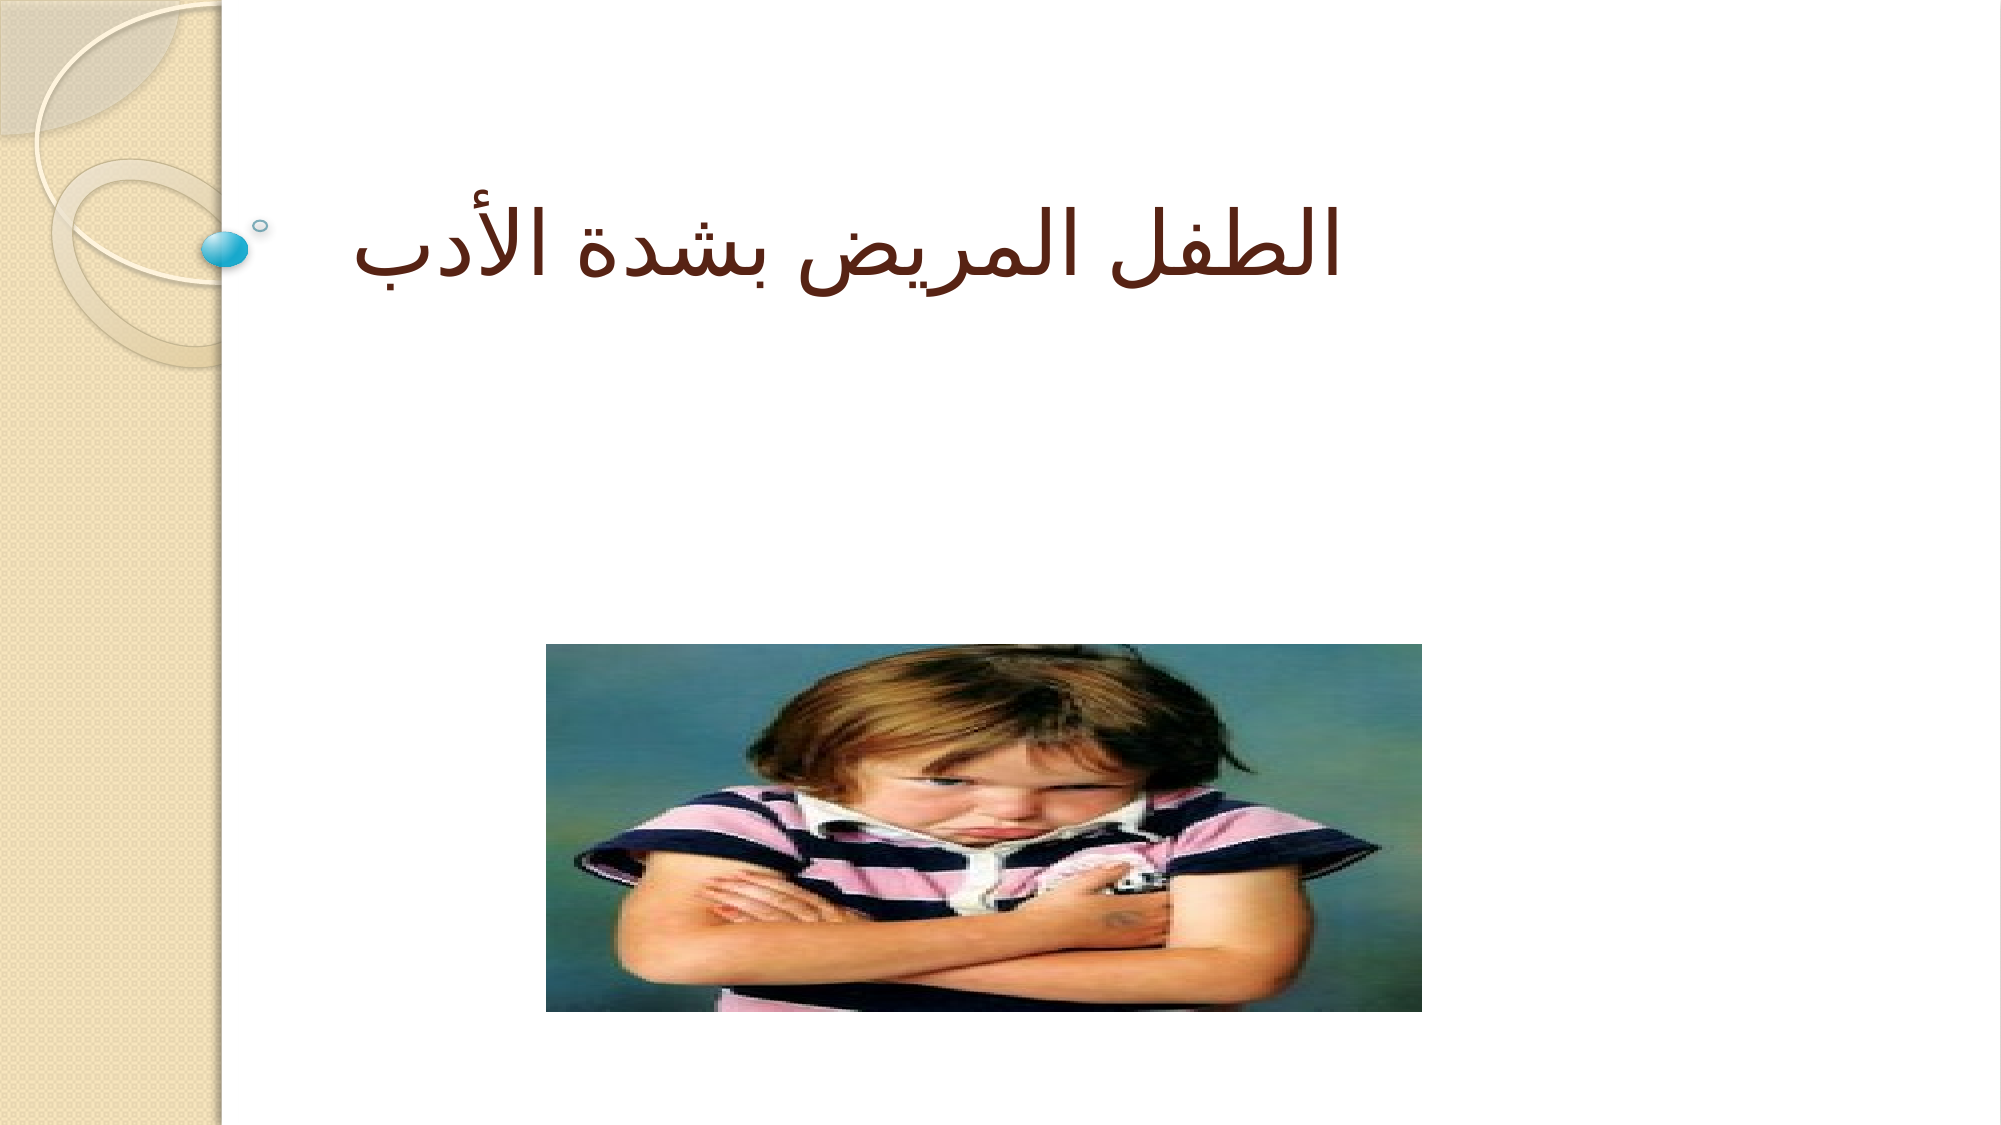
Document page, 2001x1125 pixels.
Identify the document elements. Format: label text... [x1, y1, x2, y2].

picture [546, 644, 1423, 1012]
title الطفل المريض بشدة الأدب [313, 59, 1934, 301]
